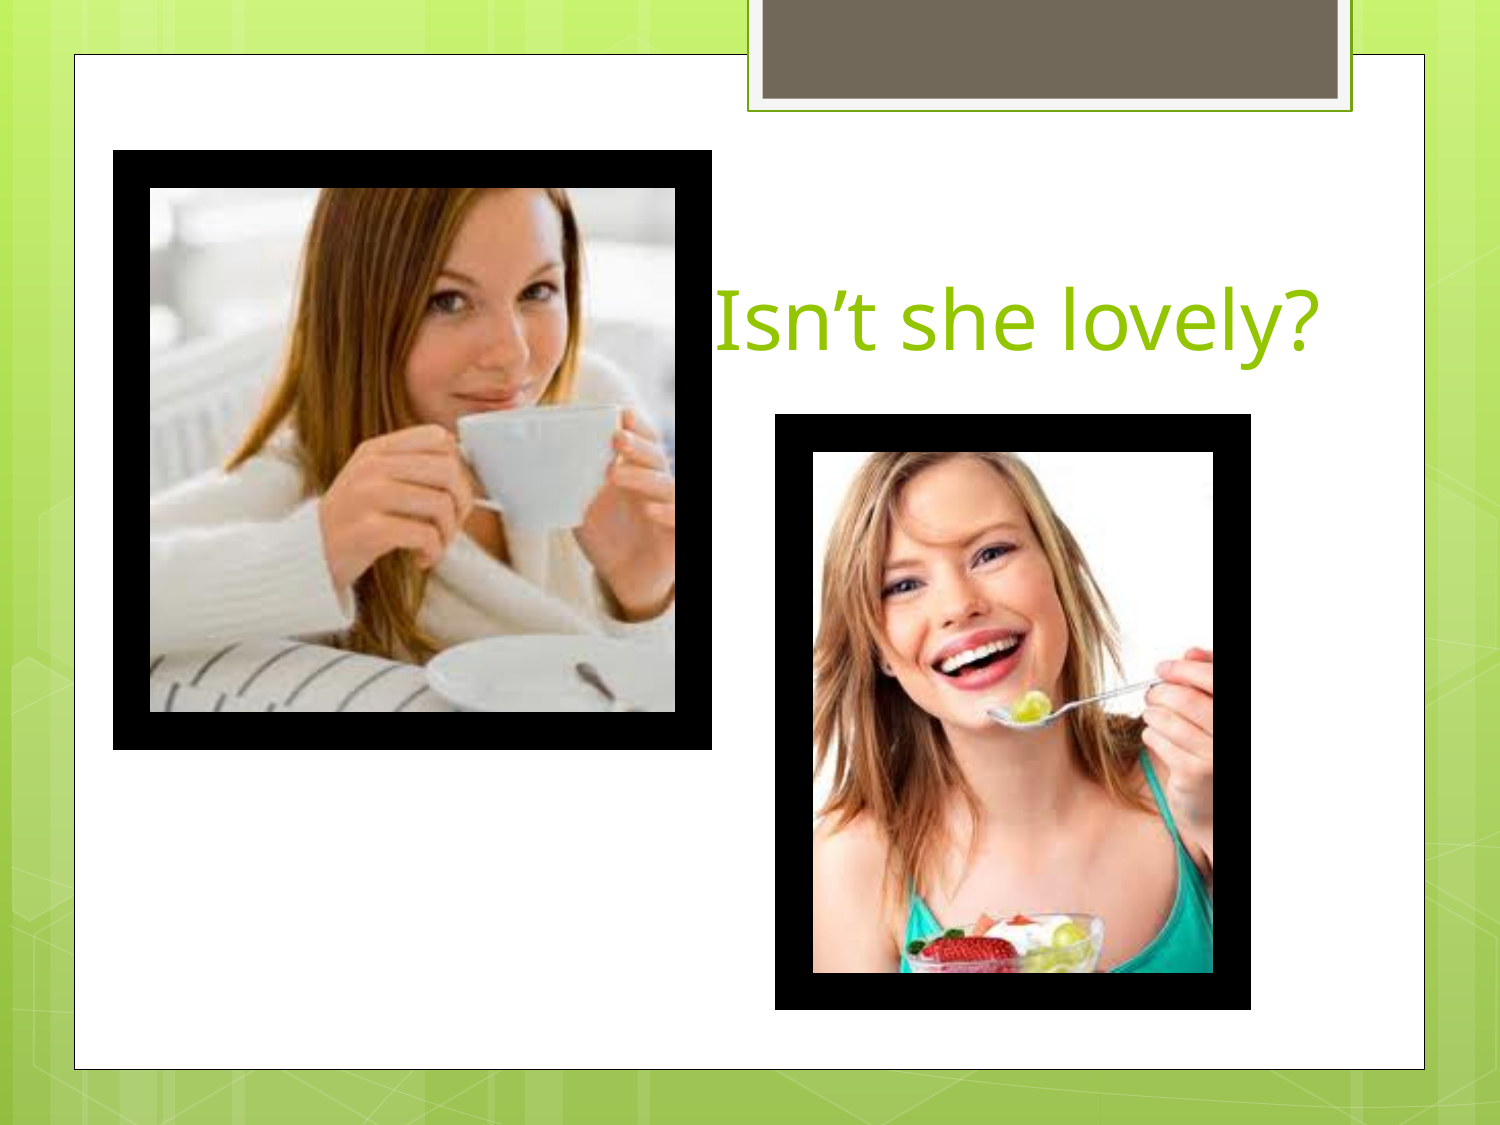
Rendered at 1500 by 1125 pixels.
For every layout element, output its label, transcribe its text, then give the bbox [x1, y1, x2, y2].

title Isn’t she lovely? [712, 237, 1475, 375]
picture [149, 187, 676, 713]
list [812, 451, 1214, 974]
